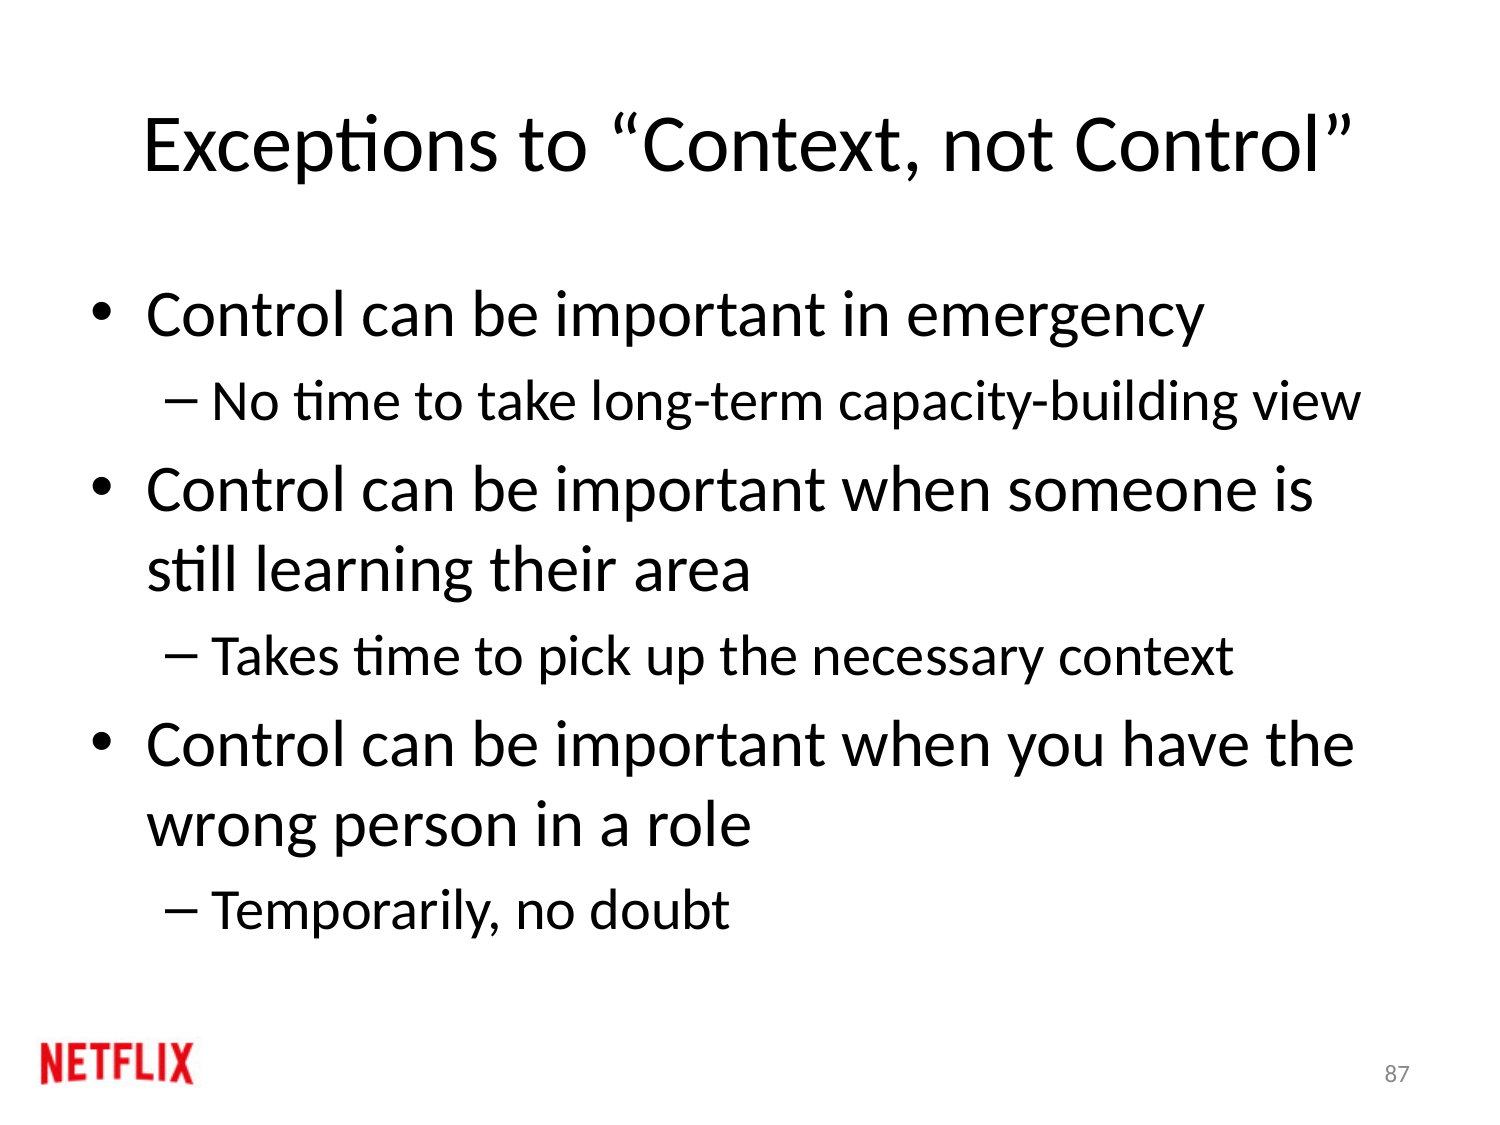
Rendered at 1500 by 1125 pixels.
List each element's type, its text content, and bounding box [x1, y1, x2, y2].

title Exceptions to “Context, not Control” [75, 45, 1425, 233]
picture [24, 1024, 211, 1104]
list Control can be important in emergency No time to take long-term capacity-building view Control can be important when someone is still learning their area Takes time to pick up the necessary context Control can be important when you have the wrong person in a role Temporarily, no doubt [75, 262, 1425, 1005]
slide_number ‹#› [1074, 1042, 1425, 1103]
